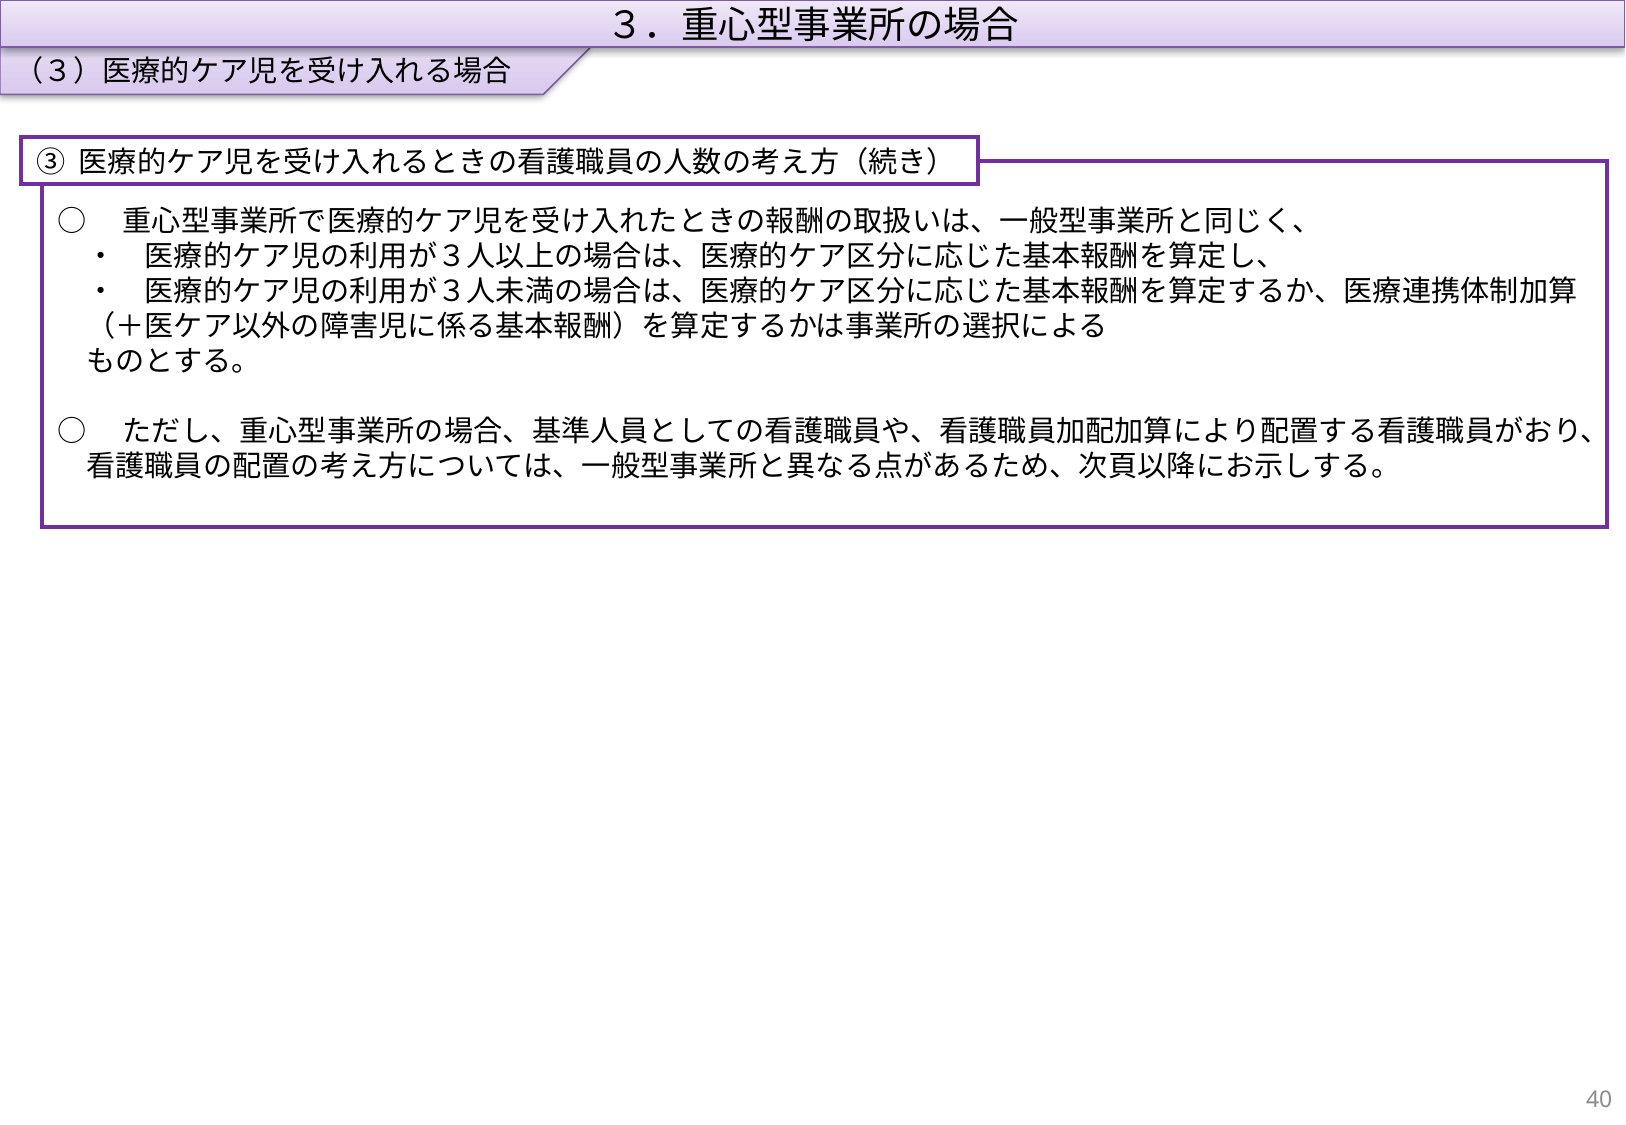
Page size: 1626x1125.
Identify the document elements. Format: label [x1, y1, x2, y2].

text_box [0, 0, 1625, 96]
slide_number [1248, 1070, 1625, 1125]
text_box [21, 137, 1608, 528]
